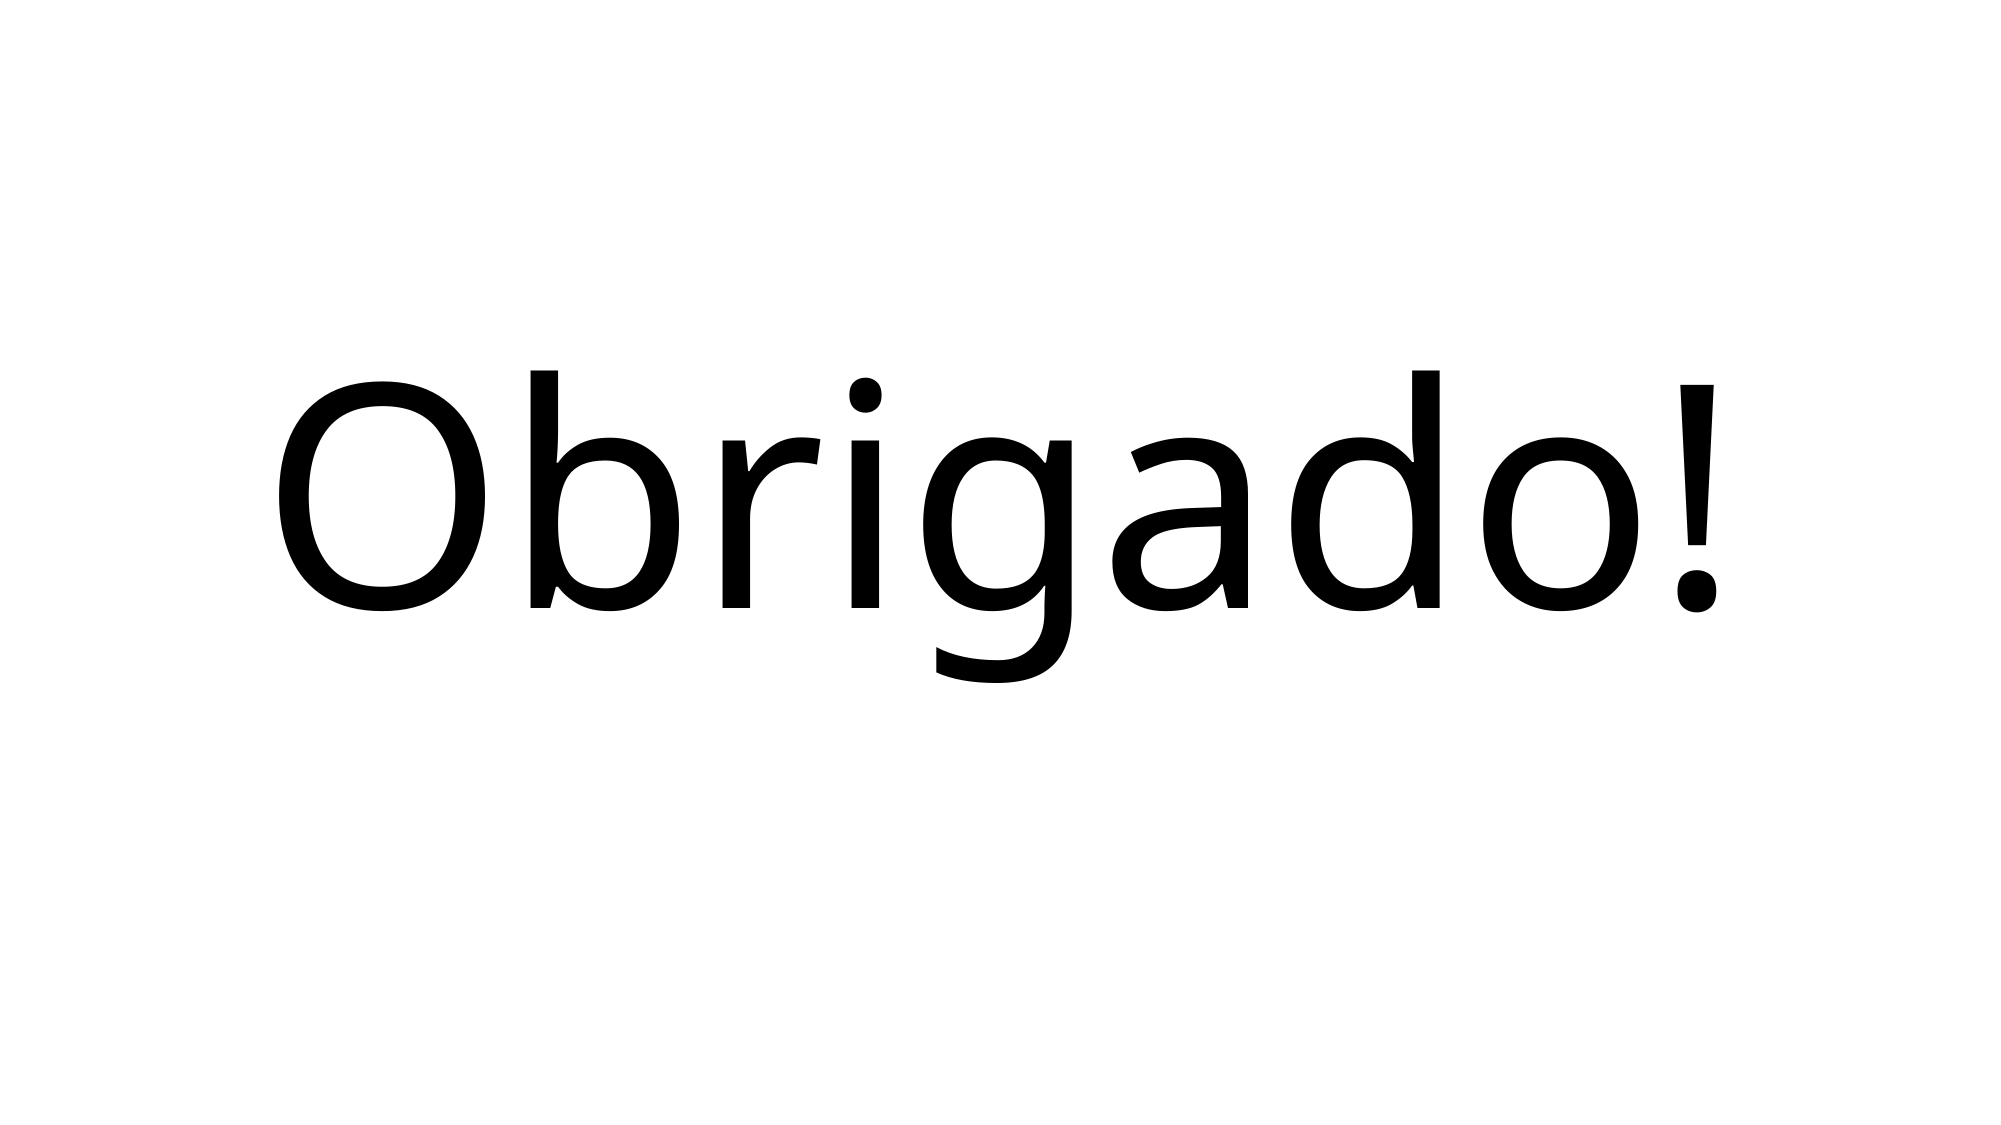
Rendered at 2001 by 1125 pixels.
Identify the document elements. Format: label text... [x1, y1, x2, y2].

title Obrigado! [137, 59, 1863, 956]
